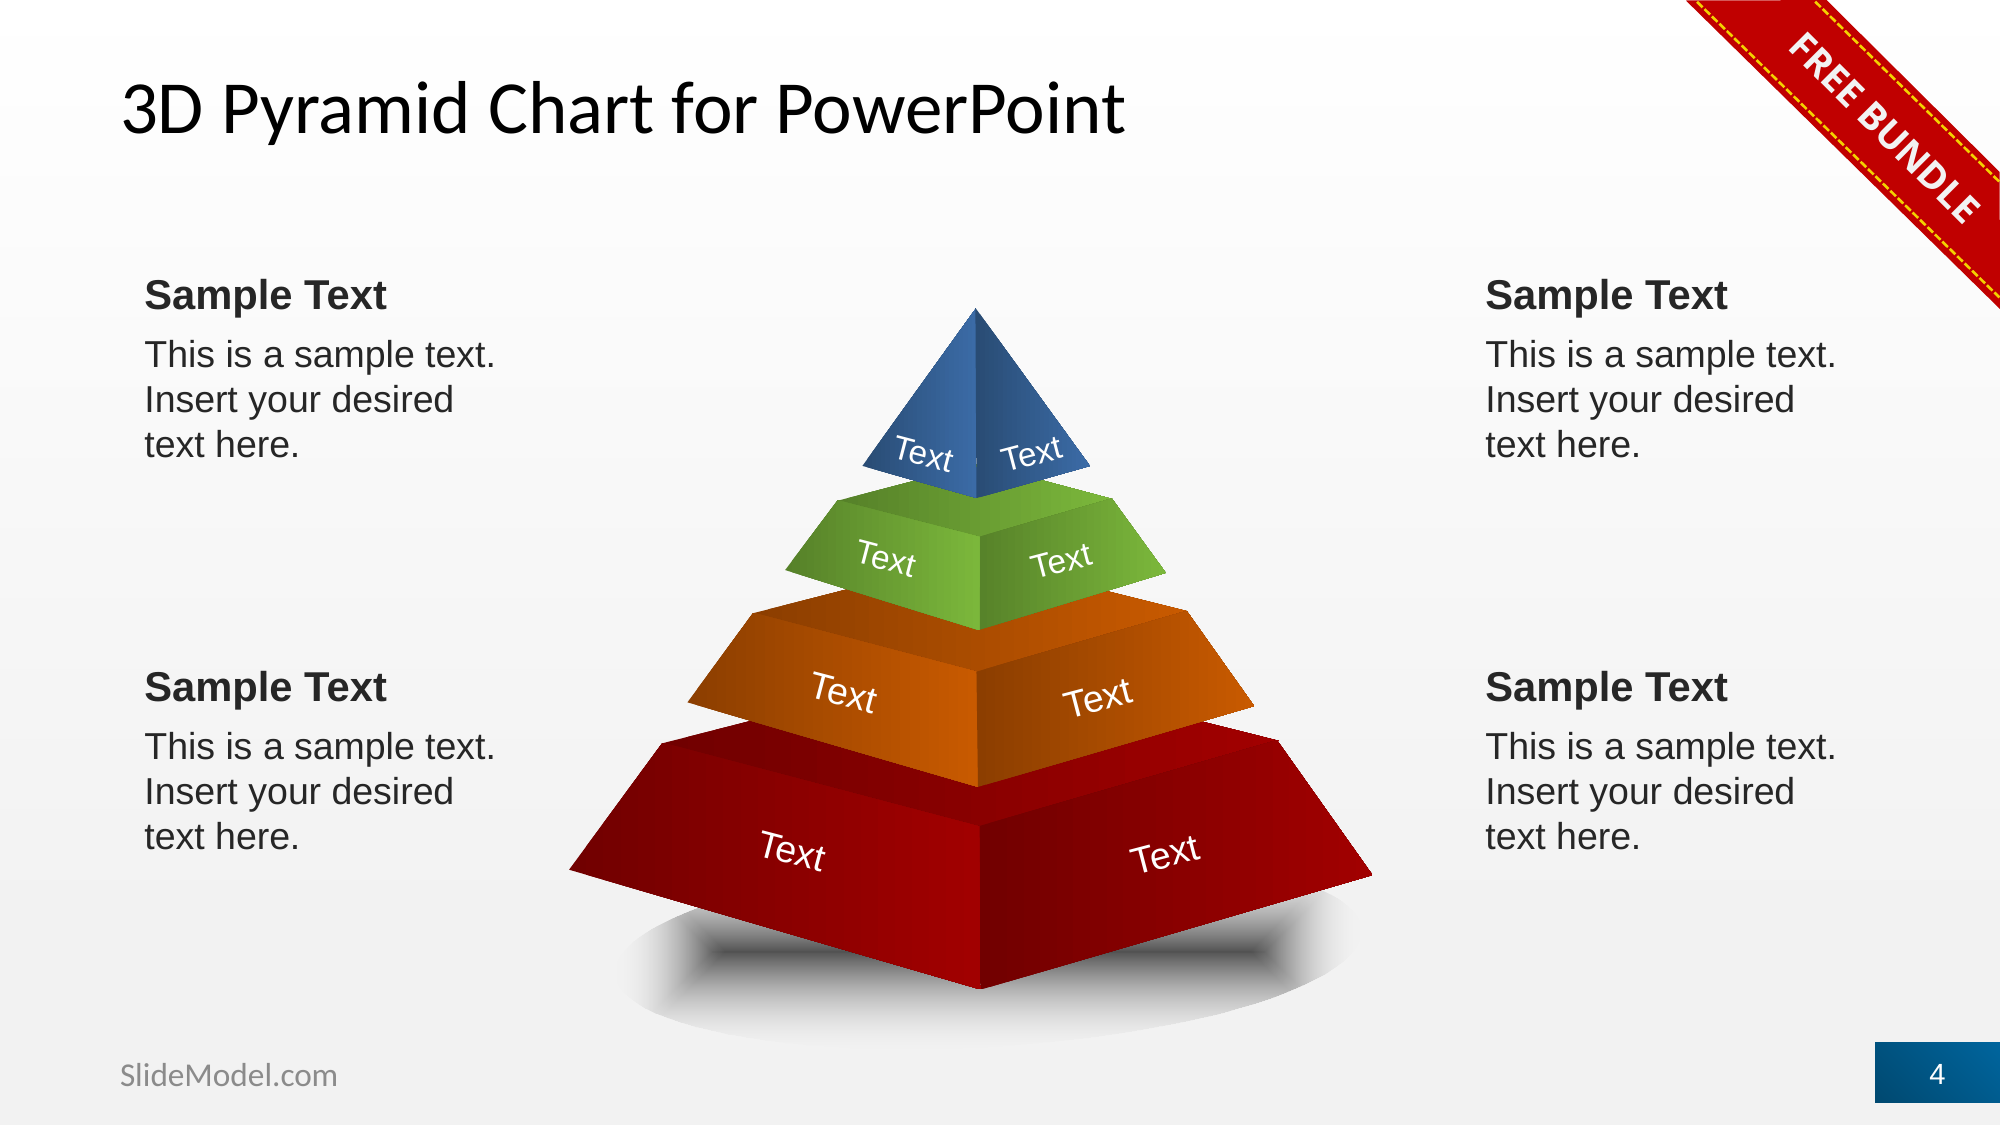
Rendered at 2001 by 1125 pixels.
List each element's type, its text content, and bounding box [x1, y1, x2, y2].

footer SlideModel.com [99, 1042, 734, 1103]
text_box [114, 237, 538, 501]
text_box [568, 307, 1373, 1047]
slide_number 4 [1875, 1042, 2000, 1103]
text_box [1455, 629, 1879, 893]
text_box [114, 629, 538, 893]
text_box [1696, 0, 2000, 341]
title 3D Pyramid Chart for PowerPoint [99, 45, 1200, 162]
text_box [1455, 237, 1879, 501]
